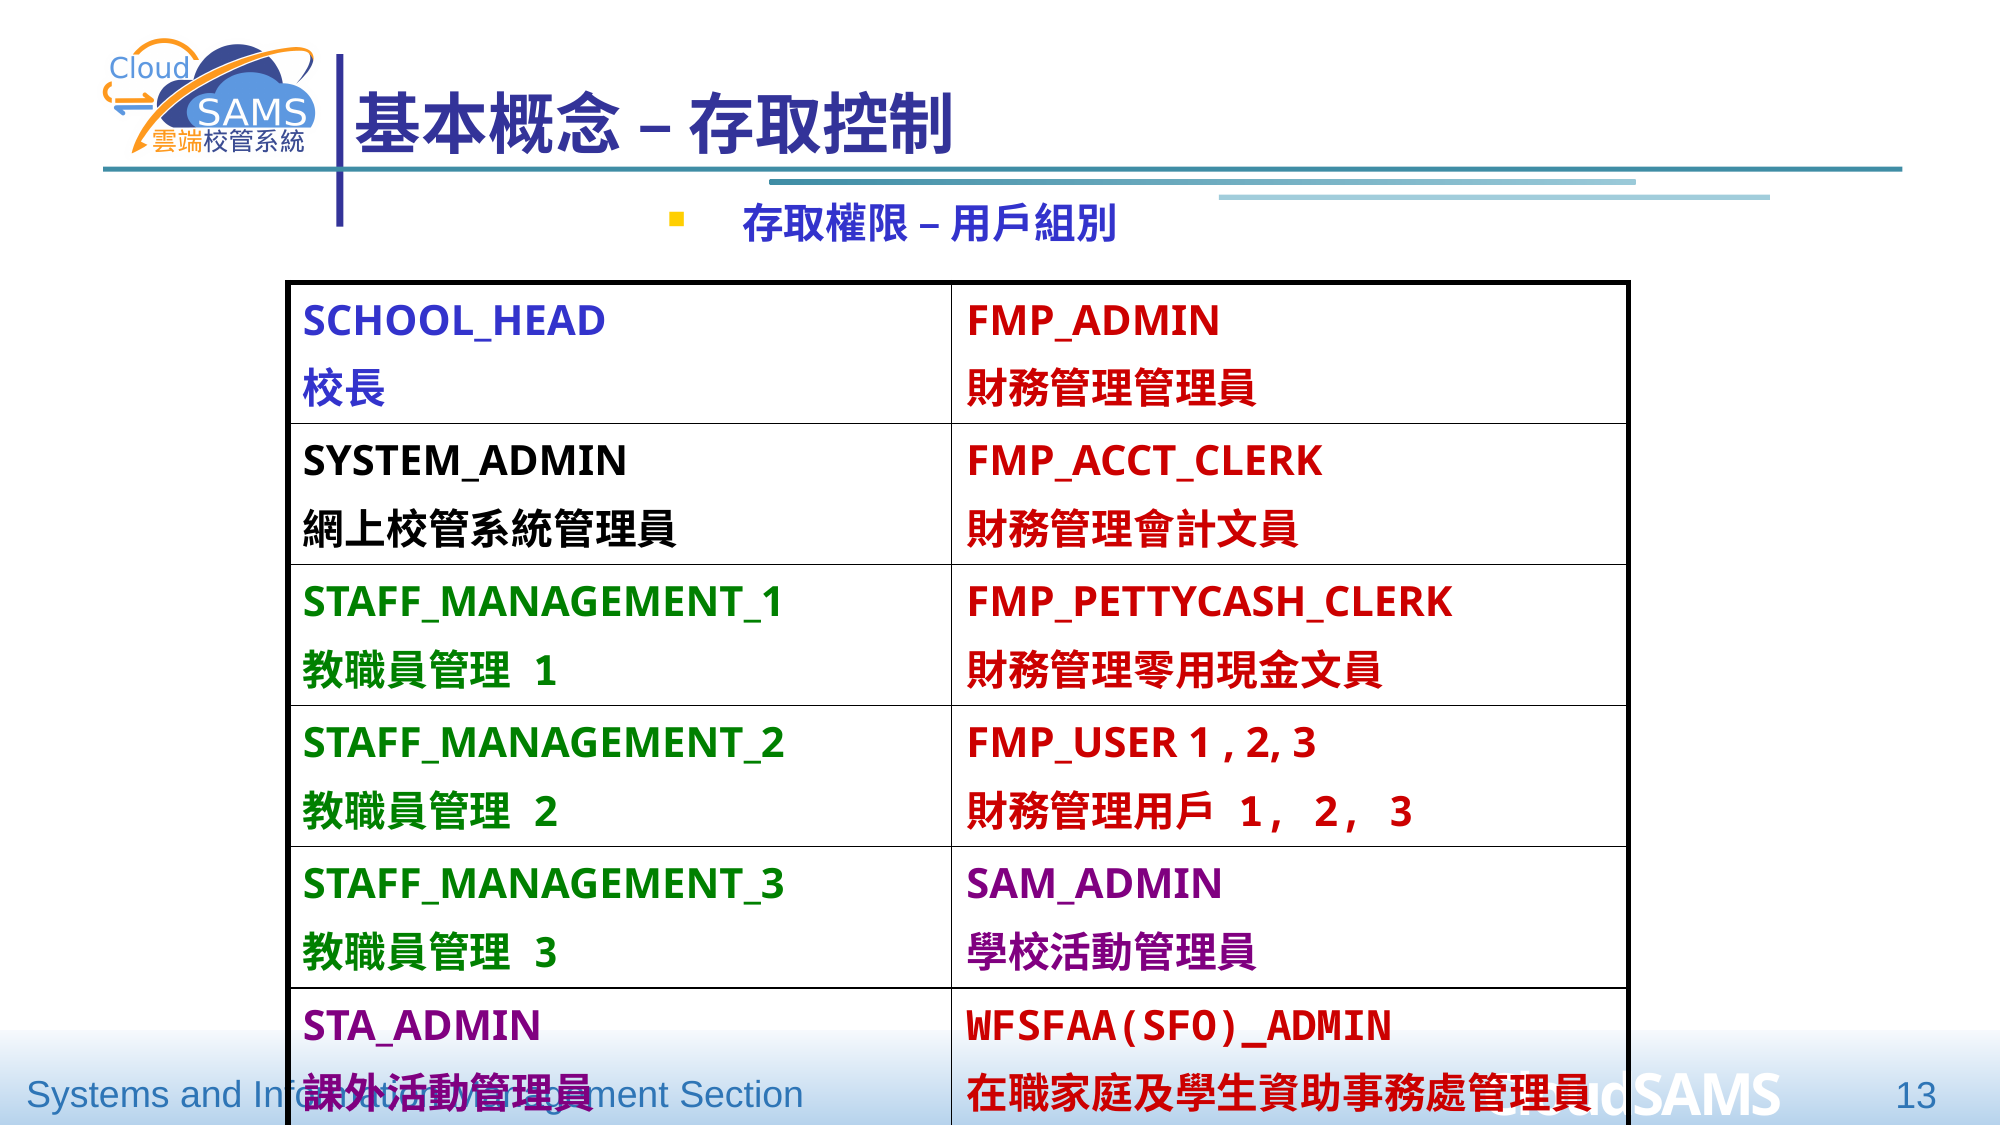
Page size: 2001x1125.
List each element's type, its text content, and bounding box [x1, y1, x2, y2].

table_cell STAFF_MANAGEMENT_3 教職員管理 3 [291, 847, 951, 987]
table_cell FMP_ACCT_CLERK 財務管理會計文員 [952, 424, 1626, 564]
table_cell SYSTEM_ADMIN 網上校管系統管理員 [291, 424, 951, 564]
title 基本概念 – 存取控制 [340, 44, 1907, 170]
table_cell WFSFAA(SFO)_ADMIN 在職家庭及學生資助事務處管理員 [952, 989, 1626, 1125]
table_cell FMP_USER 1 , 2, 3 財務管理用戶 1, 2, 3 [952, 706, 1626, 846]
slide_number 13 [1755, 1063, 1952, 1125]
table_cell STAFF_MANAGEMENT_1 教職員管理 1 [291, 565, 951, 705]
picture [87, 7, 349, 175]
table_cell SAM_ADMIN 學校活動管理員 [952, 847, 1626, 987]
table_cell STA_ADMIN 課外活動管理員 [291, 989, 951, 1125]
table_header SCHOOL_HEAD 校長 [291, 285, 951, 423]
table_header FMP_ADMIN 財務管理管理員 [952, 285, 1626, 423]
text_box 存取權限 – 用戶組別 [652, 195, 1277, 257]
table_cell FMP_PETTYCASH_CLERK 財務管理零用現金文員 [952, 565, 1626, 705]
table_cell STAFF_MANAGEMENT_2 教職員管理 2 [291, 706, 951, 846]
